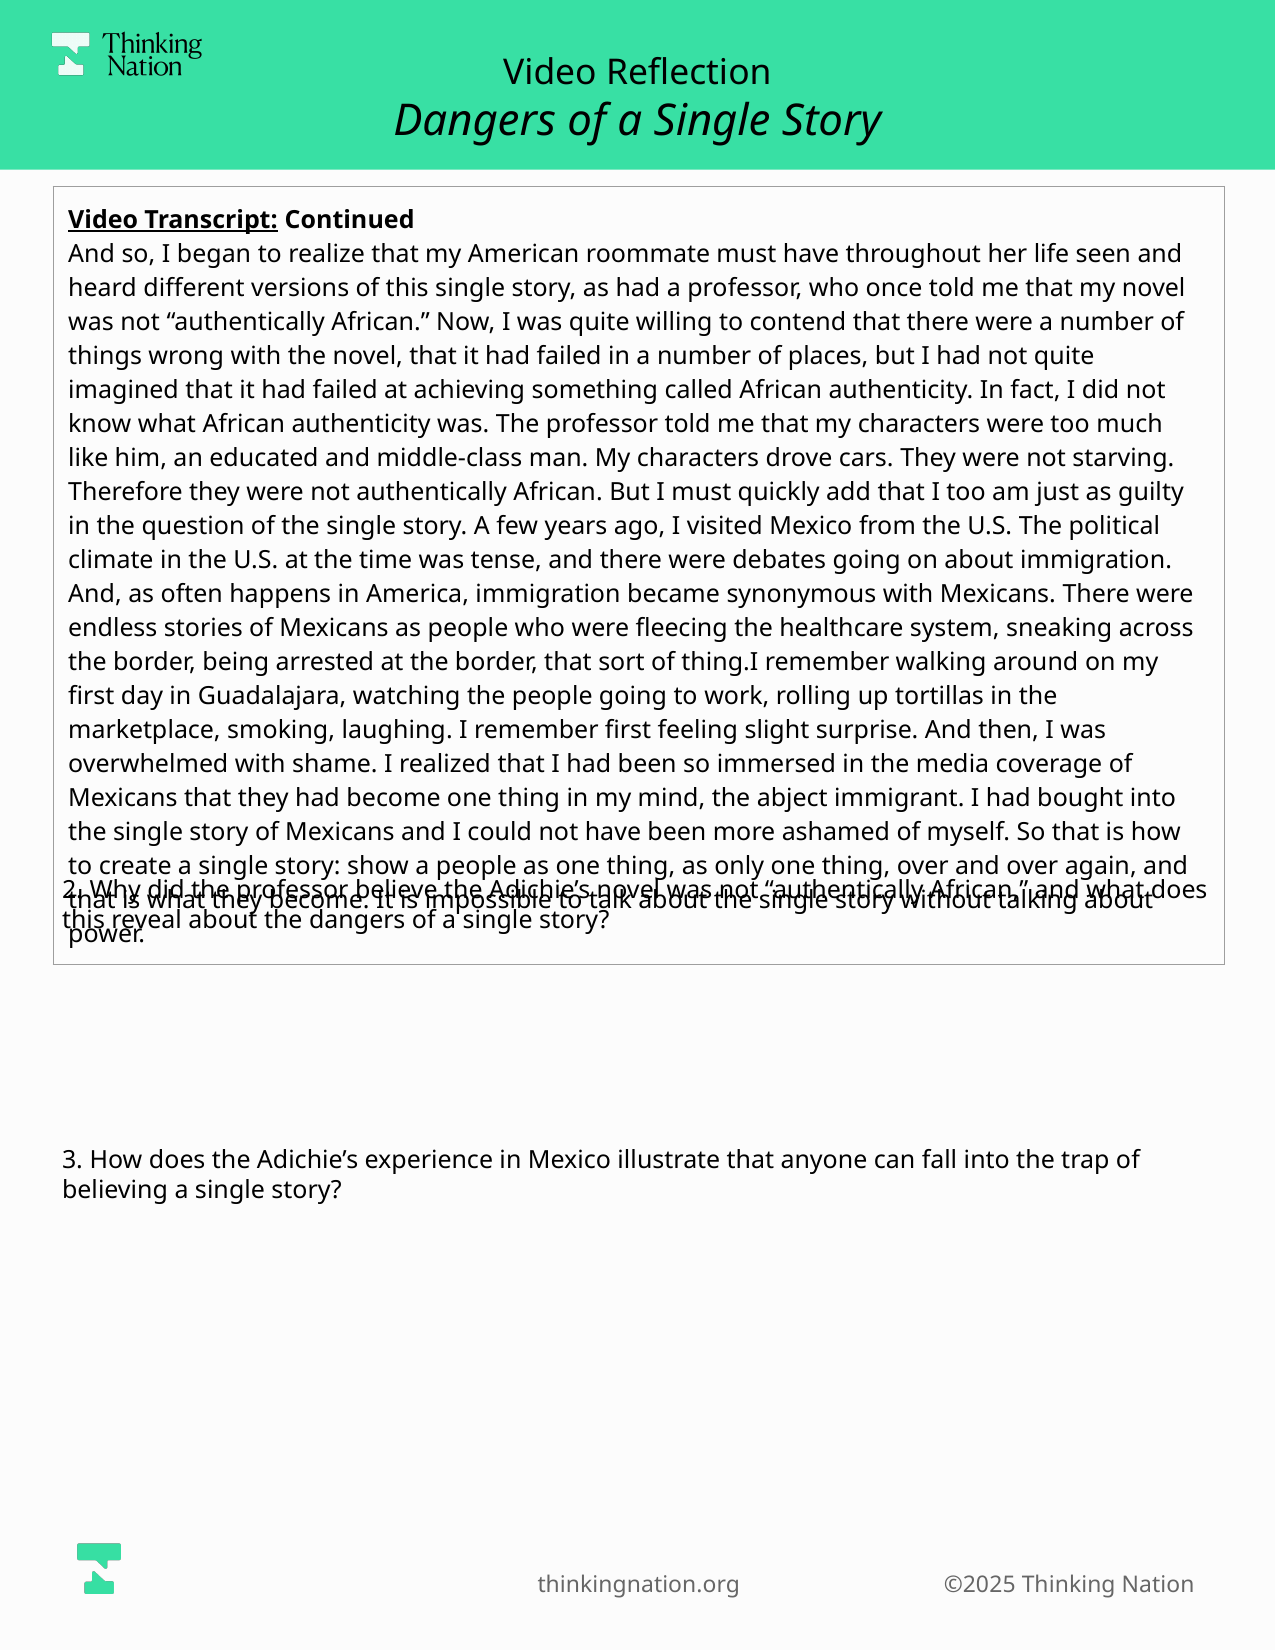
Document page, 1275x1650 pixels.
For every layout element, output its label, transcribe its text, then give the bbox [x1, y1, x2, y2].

picture [35, 17, 207, 90]
text_box thinkingnation.org [488, 1553, 790, 1605]
text_box 2. Why did the professor believe the Adichie’s novel was not “authentically African,” and what does this reveal about the dangers of a single story? 3. How does the Adichie’s experience in Mexico illustrate that anyone can fall into the trap of believing a single story? [47, 858, 1231, 1413]
text_box ©2025 Thinking Nation [909, 1553, 1211, 1605]
text_box Video Reflection Dangers of a Single Story [0, 0, 1275, 170]
picture [63, 1533, 134, 1604]
table_header Video Transcript: Continued And so, I began to realize that my American roommate must have throughout her life seen and heard different versions of this single story, as had a professor, who once told me that my novel was not “authentically African.” Now, I was quite willing to contend that there were a number of things wrong with the novel, that it had failed in a number of places, but I had not quite imagined that it had failed at achieving something called African authenticity. In fact, I did not know what African authenticity was. The professor told me that my characters were too much like him, an educated and middle-class man. My characters drove cars. They were not starving. Therefore they were not authentically African. But I must quickly add that I too am just as guilty in the question of the single story. A few years ago, I visited Mexico from the U.S. The political climate in the U.S. at the time was tense, and there were debates going on about immigration. And, as often happens in America, immigration became synonymous with Mexicans. There were endless stories of Mexicans as people who were fleecing the healthcare system, sneaking across the border, being arrested at the border, that sort of thing.I remember walking around on my first day in Guadalajara, watching the people going to work, rolling up tortillas in the marketplace, smoking, laughing. I remember first feeling slight surprise. And then, I was overwhelmed with shame. I realized that I had been so immersed in the media coverage of Mexicans that they had become one thing in my mind, the abject immigrant. I had bought into the single story of Mexicans and I could not have been more ashamed of myself. So that is how to create a single story: show a people as one thing, as only one thing, over and over again, and that is what they become. It is impossible to talk about the single story without talking about power. [54, 187, 1224, 858]
